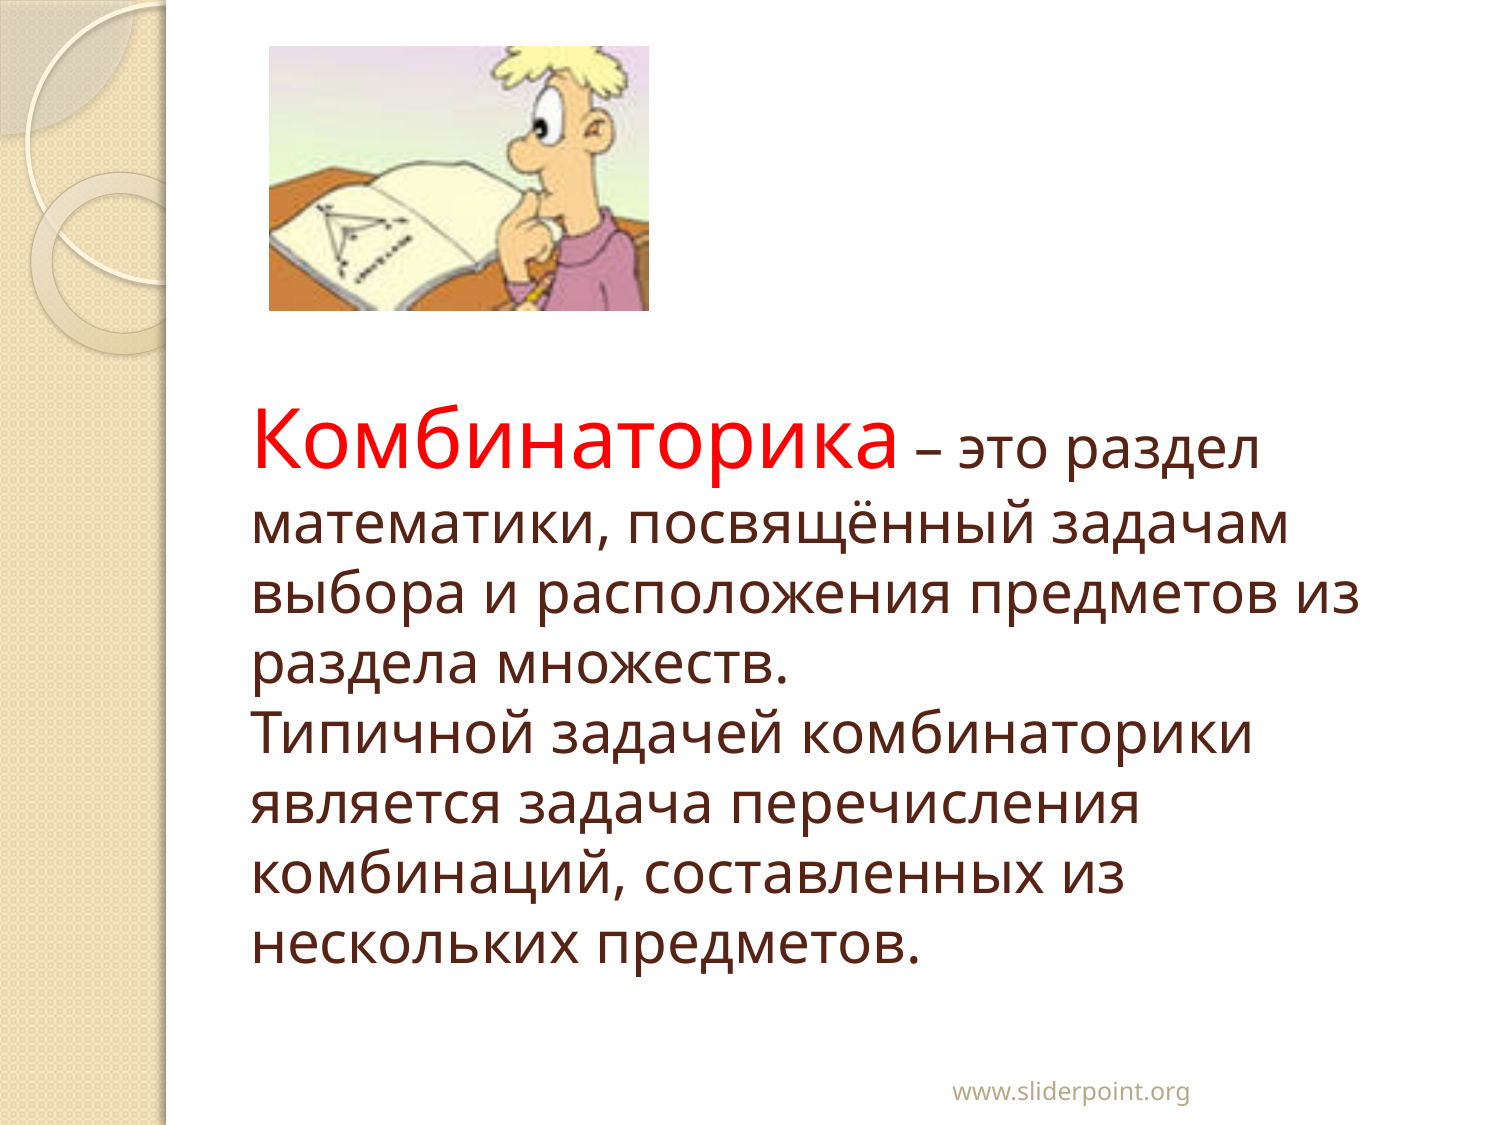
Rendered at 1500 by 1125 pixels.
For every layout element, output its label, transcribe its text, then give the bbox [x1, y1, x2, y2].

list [269, 46, 650, 311]
title Комбинаторика – это раздел математики, посвящённый задачам выбора и расположения предметов из раздела множеств. Типичной задачей комбинаторики является задача перечисления комбинаций, составленных из нескольких предметов. [235, 398, 1466, 1032]
footer www.sliderpoint.org [937, 1034, 1413, 1113]
